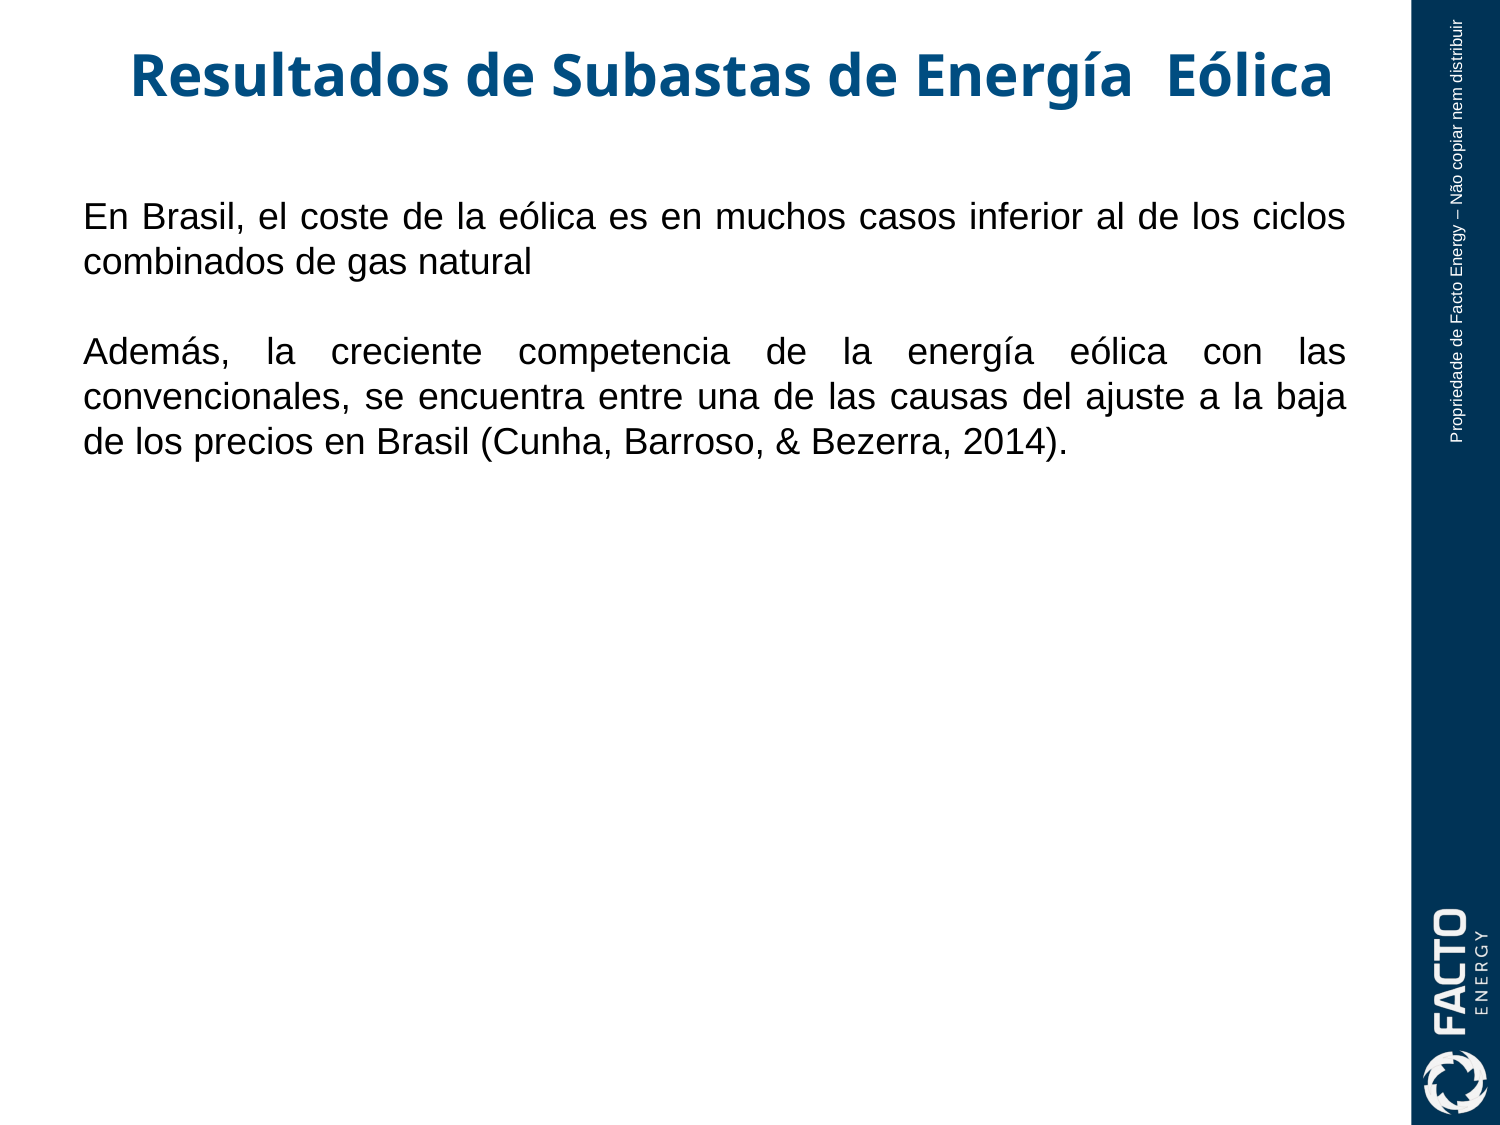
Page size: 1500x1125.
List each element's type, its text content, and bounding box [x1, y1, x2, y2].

text_box Propriedade de Facto Energy – Não copiar nem distribuir [1437, 4, 1473, 458]
text_box [1411, 1055, 1500, 1125]
text_box Resultados de Subastas de Energía Eólica [66, 30, 1399, 116]
text_box En Brasil, el coste de la eólica es en muchos casos inferior al de los ciclos combinados de gas natural Además, la creciente competencia de la energía eólica con las convencionales, se encuentra entre una de las causas del ajuste a la baja de los precios en Brasil (Cunha, Barroso, & Bezerra, 2014). [68, 184, 1362, 560]
picture [1349, 906, 1500, 1118]
text_box [1411, 0, 1500, 974]
